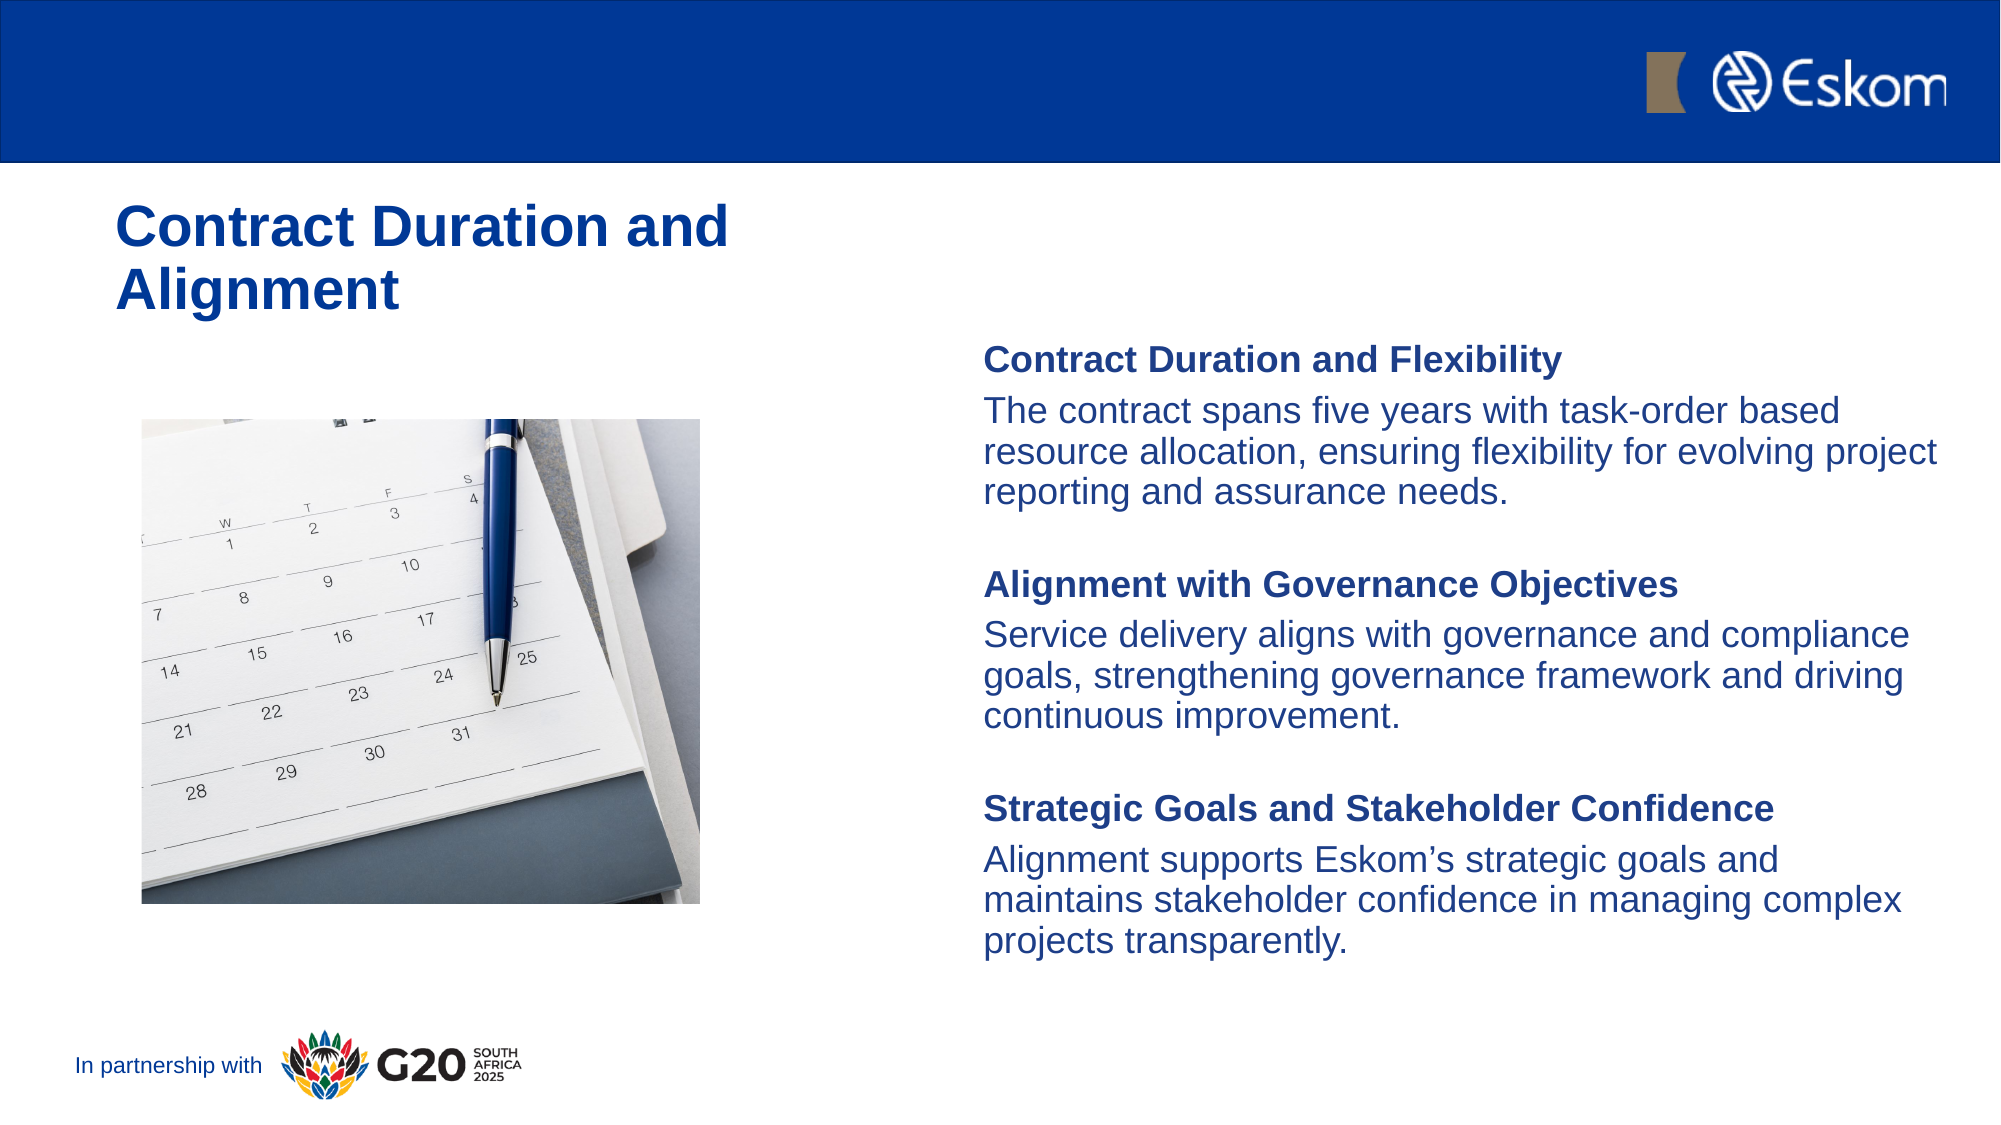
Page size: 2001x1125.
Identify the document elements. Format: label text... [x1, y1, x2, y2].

list Contract Duration and Flexibility The contract spans five years with task-order based resource allocation, ensuring flexibility for evolving project reporting and assurance needs. Alignment with Governance Objectives Service delivery aligns with governance and compliance goals, strengthening governance framework and driving continuous improvement. Strategic Goals and Stakeholder Confidence Alignment supports Eskom’s strategic goals and maintains stakeholder confidence in managing complex projects transparently. [968, 332, 1956, 1107]
picture [141, 419, 700, 904]
text_box Contract Duration and Alignment [100, 189, 867, 398]
picture [280, 1029, 526, 1100]
